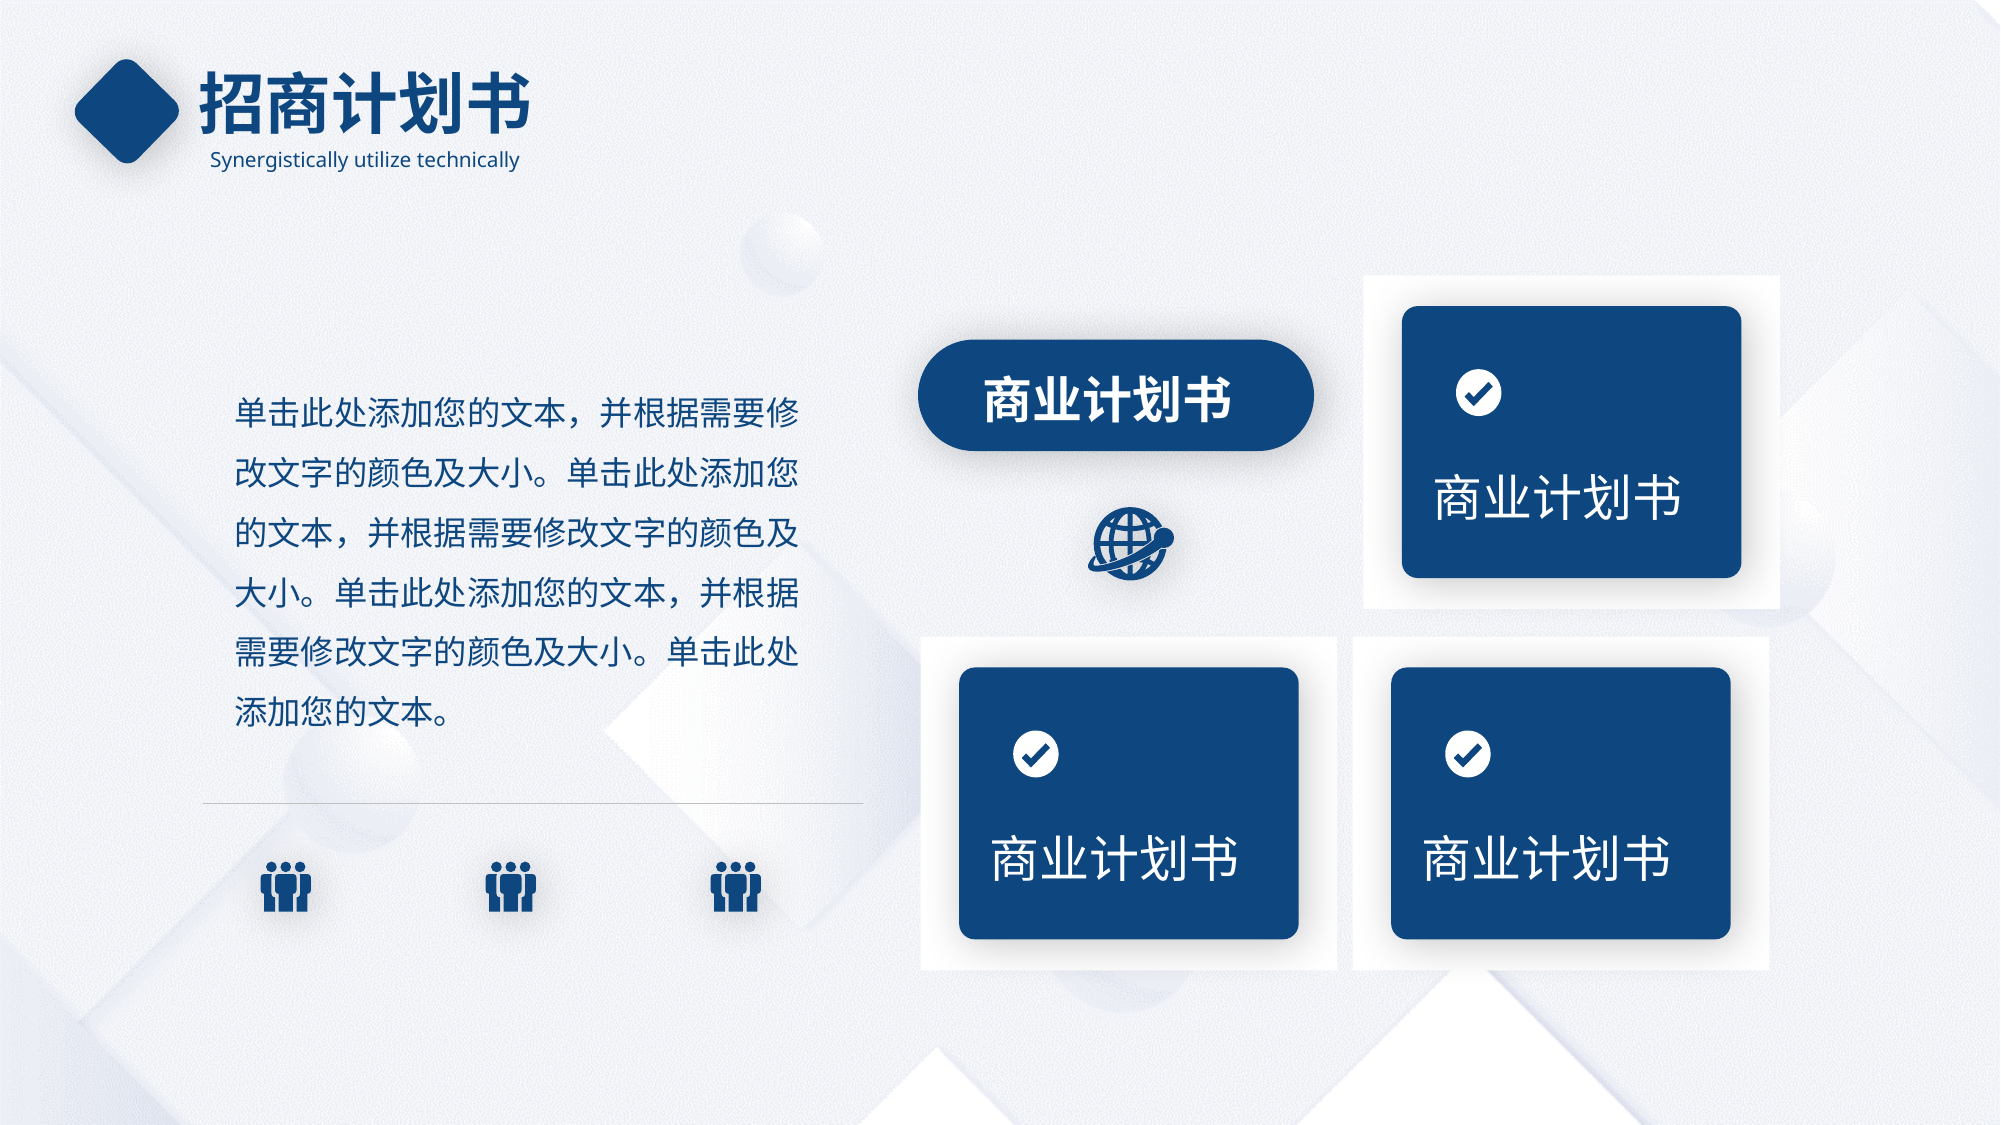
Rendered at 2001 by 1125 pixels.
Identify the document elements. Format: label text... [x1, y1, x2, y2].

picture [0, 0, 2001, 1125]
text_box [916, 338, 1316, 453]
text_box [958, 666, 1300, 941]
text_box 商业计划书 [1406, 820, 1716, 896]
text_box Synergistically utilize technically [210, 133, 544, 172]
text_box 商业计划书 [1417, 459, 1727, 534]
text_box [484, 860, 537, 913]
text_box [1456, 369, 1502, 417]
text_box 招商计划书 [183, 54, 562, 150]
text_box [1445, 730, 1491, 778]
text_box [1088, 507, 1175, 581]
text_box [920, 636, 1338, 971]
text_box [1352, 636, 1770, 971]
text_box 单击此处添加您的文本，并根据需要修改文字的颜色及大小。单击此处添加您的文本，并根据需要修改文字的颜色及大小。单击此处添加您的文本，并根据需要修改文字的颜色及大小。单击此处添加您的文本。 [219, 364, 818, 739]
text_box [1013, 730, 1059, 778]
text_box [74, 59, 179, 164]
text_box 商业计划书 [974, 820, 1284, 896]
text_box 商业计划书 [967, 361, 1277, 437]
text_box [1390, 666, 1732, 941]
text_box [709, 860, 762, 913]
text_box [1400, 305, 1743, 580]
text_box [259, 860, 312, 913]
text_box [1362, 274, 1781, 610]
